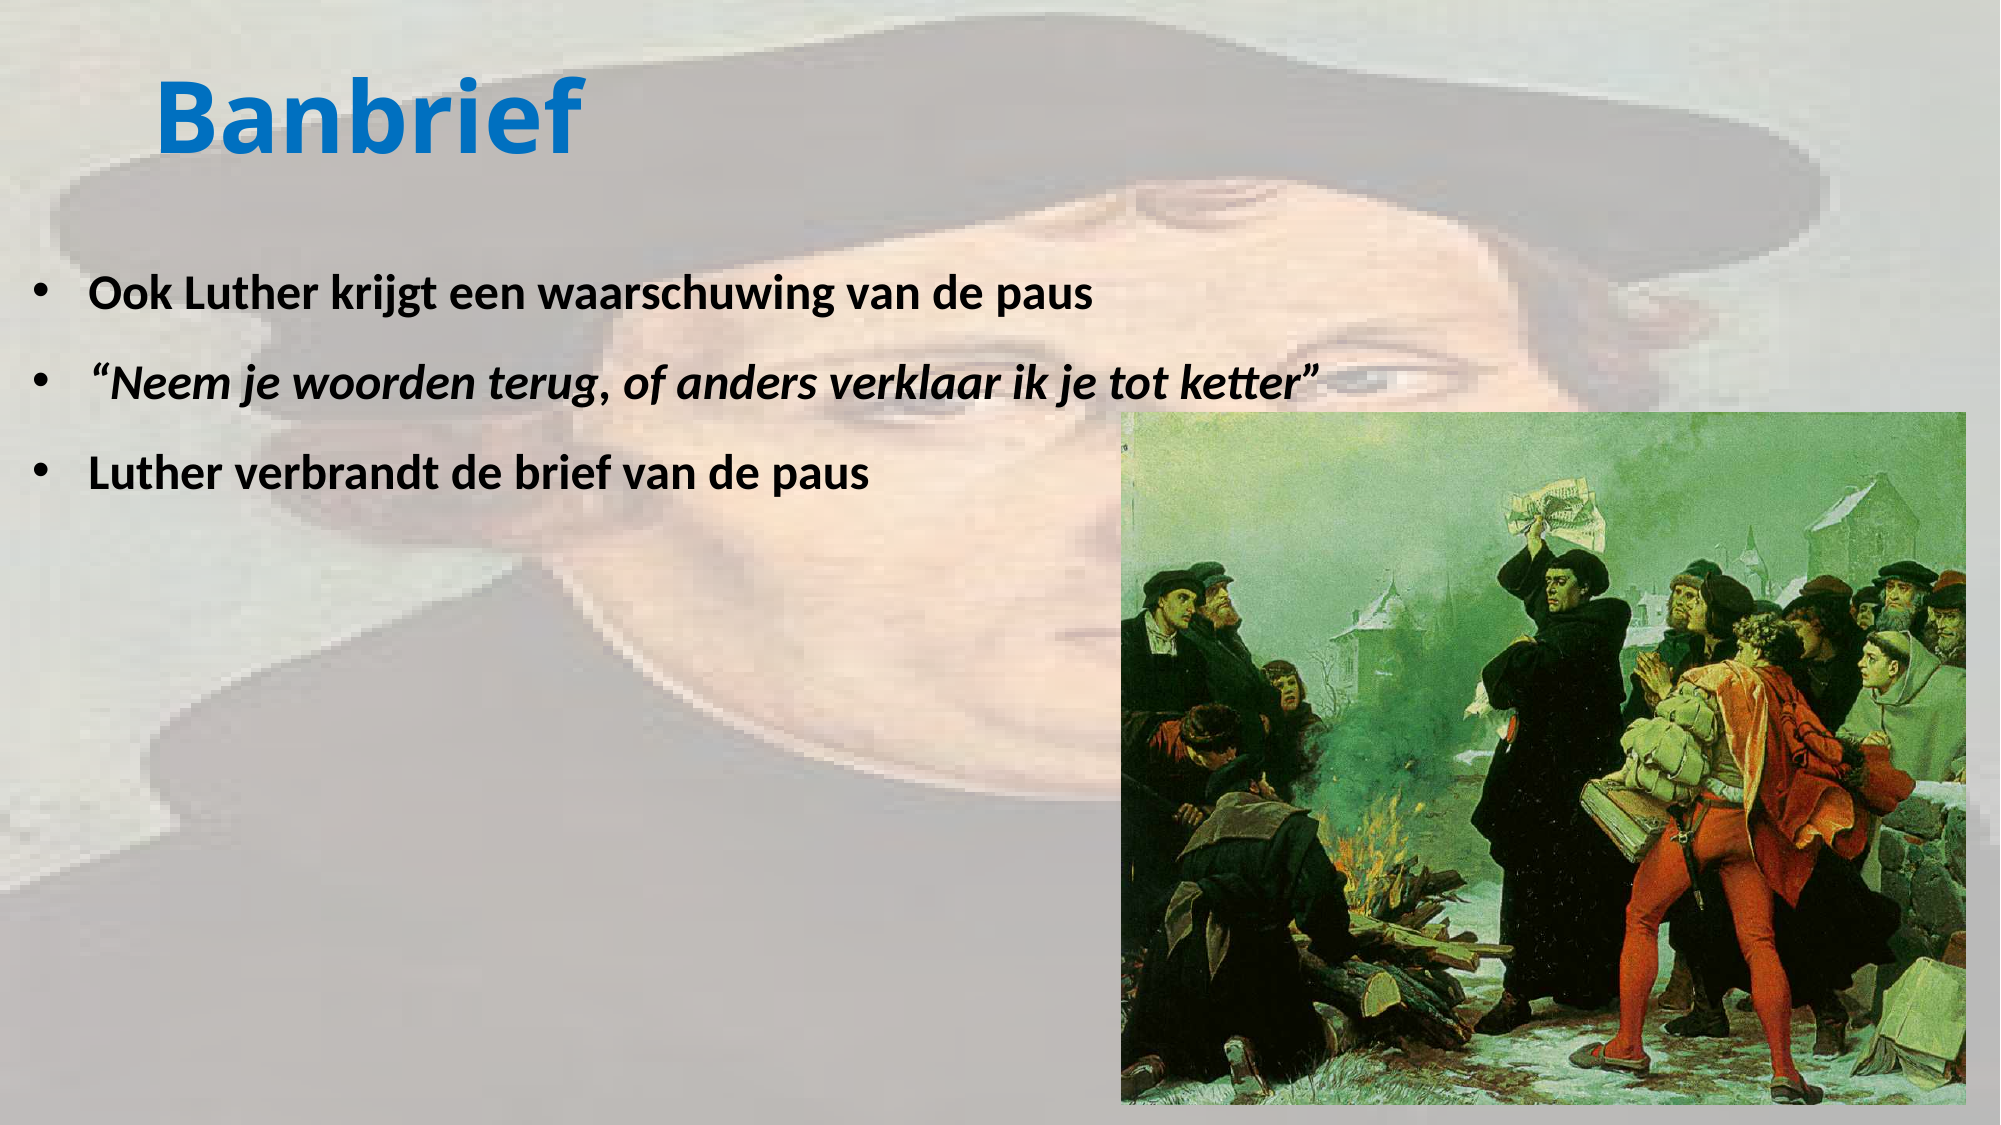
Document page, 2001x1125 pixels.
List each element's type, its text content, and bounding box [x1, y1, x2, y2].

picture [1121, 412, 1966, 1105]
text_box Banbrief [137, 59, 902, 221]
text_box Ook Luther krijgt een waarschuwing van de paus “Neem je woorden terug, of anders verklaar ik je tot ketter” Luther verbrandt de brief van de paus [17, 221, 1362, 687]
